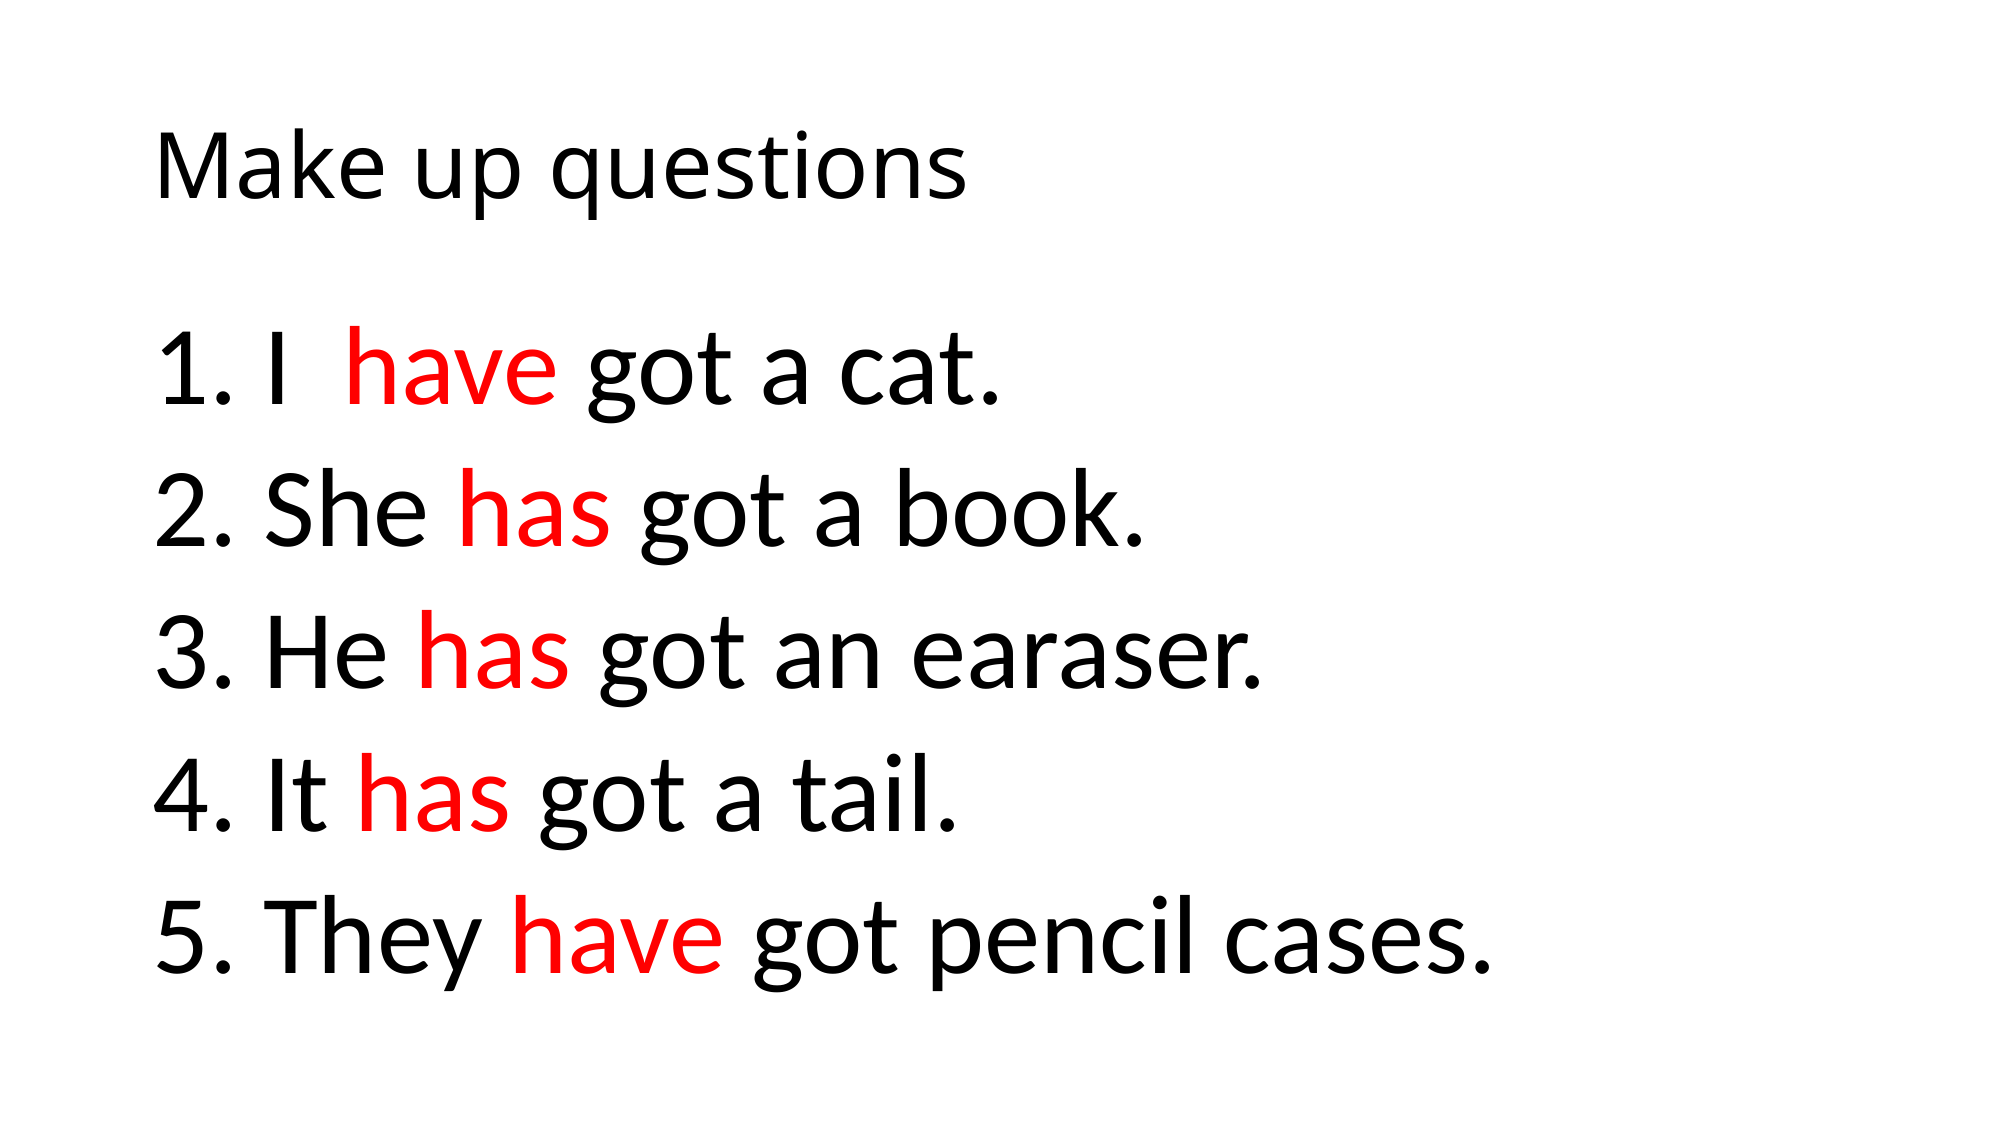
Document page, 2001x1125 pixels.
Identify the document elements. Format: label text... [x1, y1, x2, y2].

list 1. I have got a cat. 2. She has got a book. 3. He has got an earaser. 4. It has got a tail. 5. They have got pencil cases. [137, 299, 1863, 1014]
title Make up questions [137, 59, 1863, 278]
